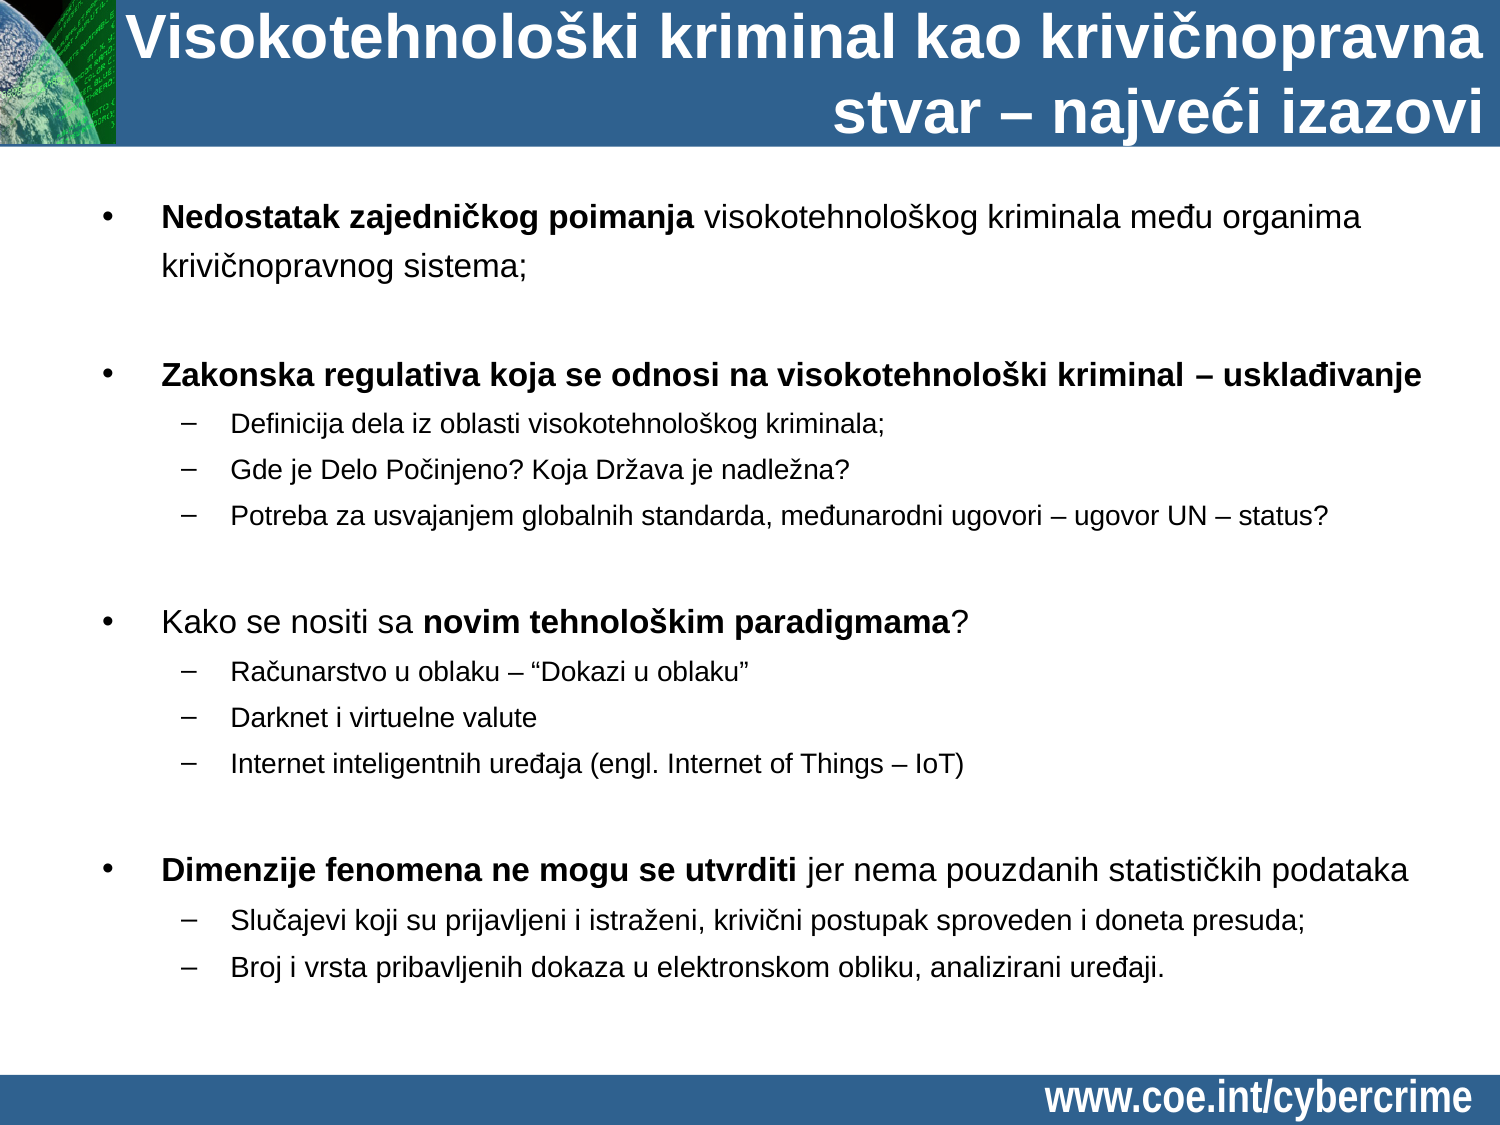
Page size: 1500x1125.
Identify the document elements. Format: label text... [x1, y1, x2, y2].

text_box Nedostatak zajedničkog poimanja visokotehnološkog kriminala među organima krivičnopravnog sistema; Zakonska regulativa koja se odnosi na visokotehnološki kriminal – usklađivanje Definicija dela iz oblasti visokotehnološkog kriminala; Gde je Delo Počinjeno? Koja Država je nadležna? Potreba za usvajanjem globalnih standarda, međunarodni ugovori – ugovor UN – status? Kako se nositi sa novim tehnološkim paradigmama? Računarstvo u oblaku – “Dokazi u oblaku” Darknet i virtuelne valute Internet inteligentnih uređaja (engl. Internet of Things – IoT) Dimenzije fenomena ne mogu se utvrditi jer nema pouzdanih statističkih podataka Slučajevi koji su prijavljeni i istraženi, krivični postupak sproveden i doneta presuda; Broj i vrsta pribavljenih dokaza u elektronskom obliku, analizirani uređaji. [87, 180, 1458, 1031]
text_box [0, 1073, 1030, 1125]
picture [0, 0, 117, 144]
text_box www.coe.int/cybercrime [1030, 1059, 1500, 1125]
text_box Visokotehnološki kriminal kao krivičnopravna stvar – najveći izazovi [118, 0, 1500, 149]
